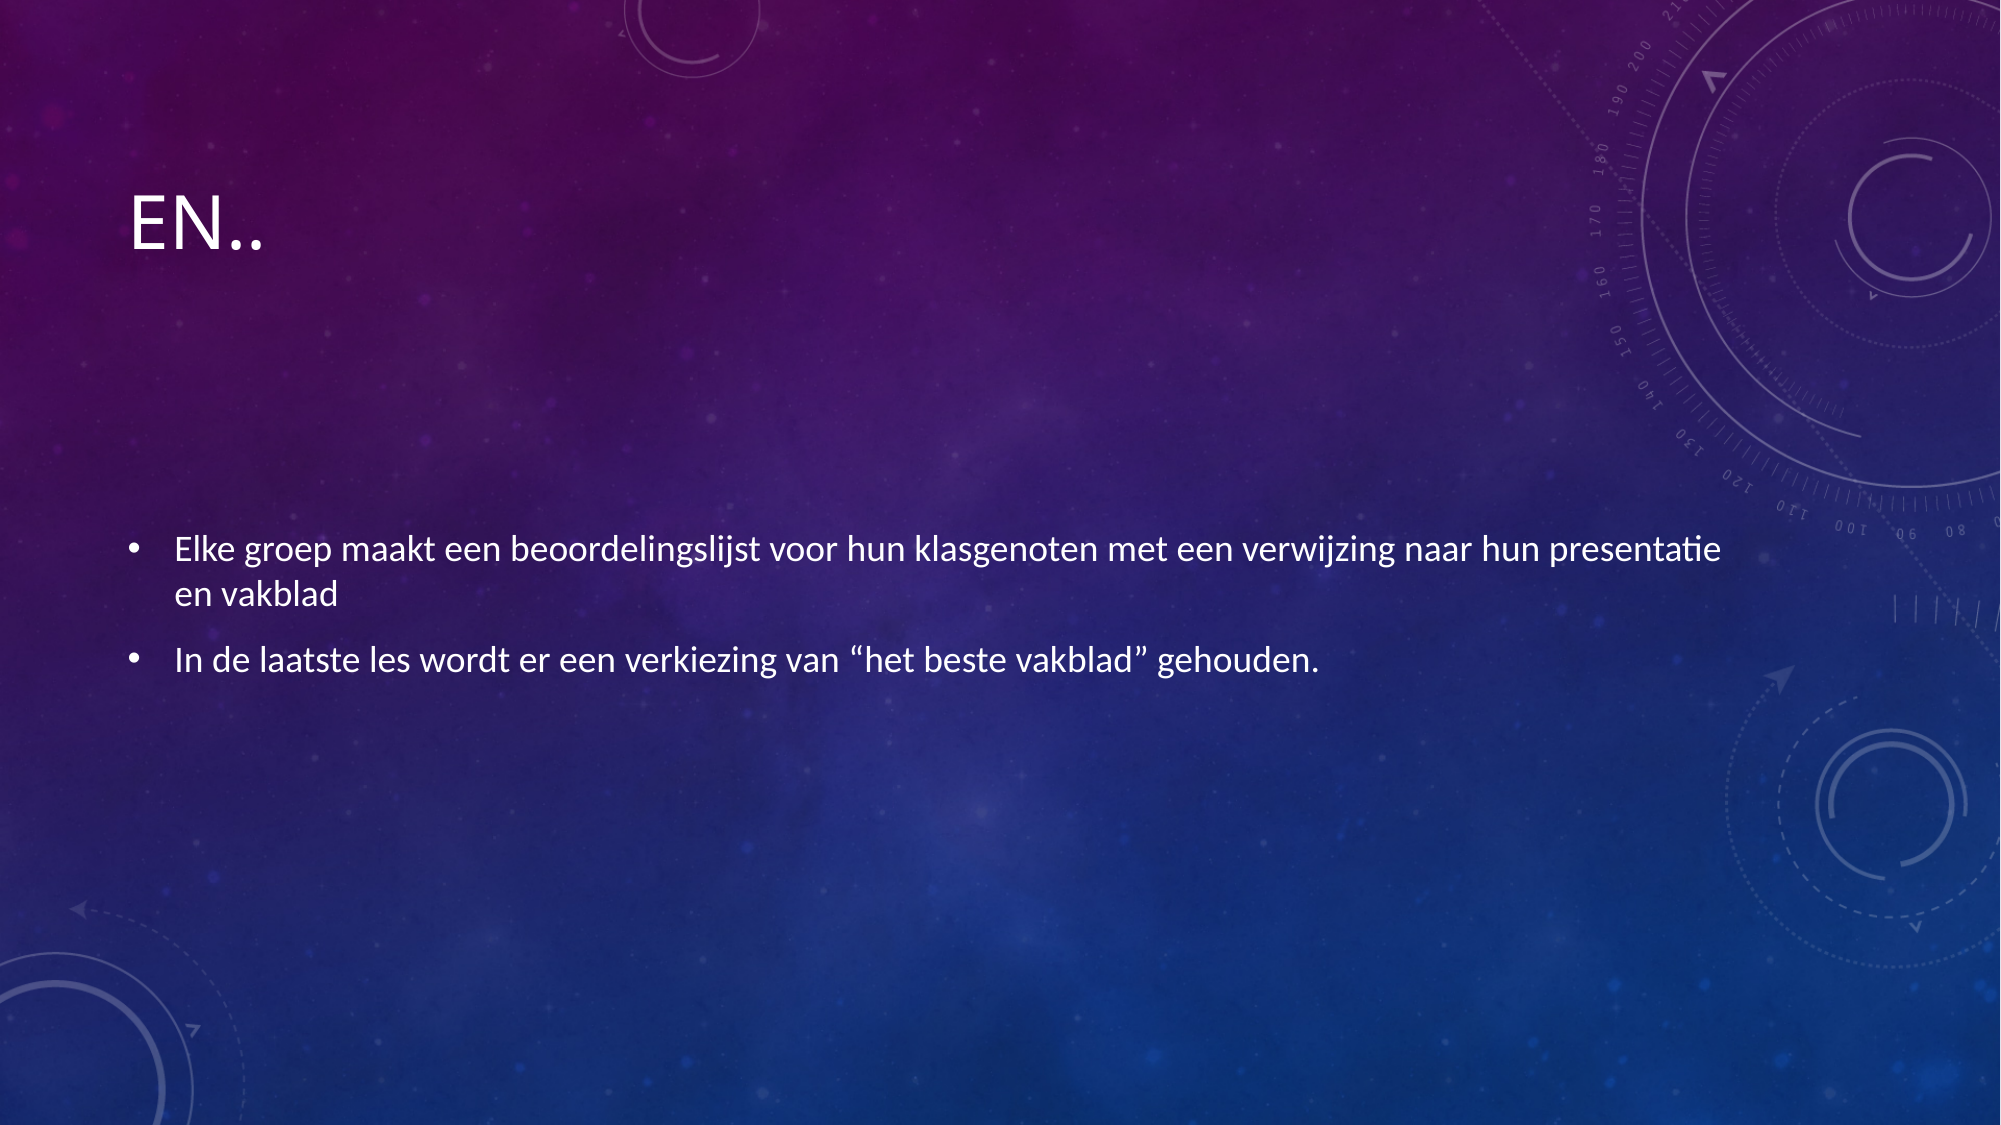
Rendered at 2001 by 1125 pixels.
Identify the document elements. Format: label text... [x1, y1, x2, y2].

list Elke groep maakt een beoordelingslijst voor hun klasgenoten met een verwijzing naar hun presentatie en vakblad In de laatste les wordt er een verkiezing van “het beste vakblad” gehouden. [112, 265, 1775, 1005]
title En.. [112, 99, 1775, 265]
picture [0, 0, 2001, 1125]
